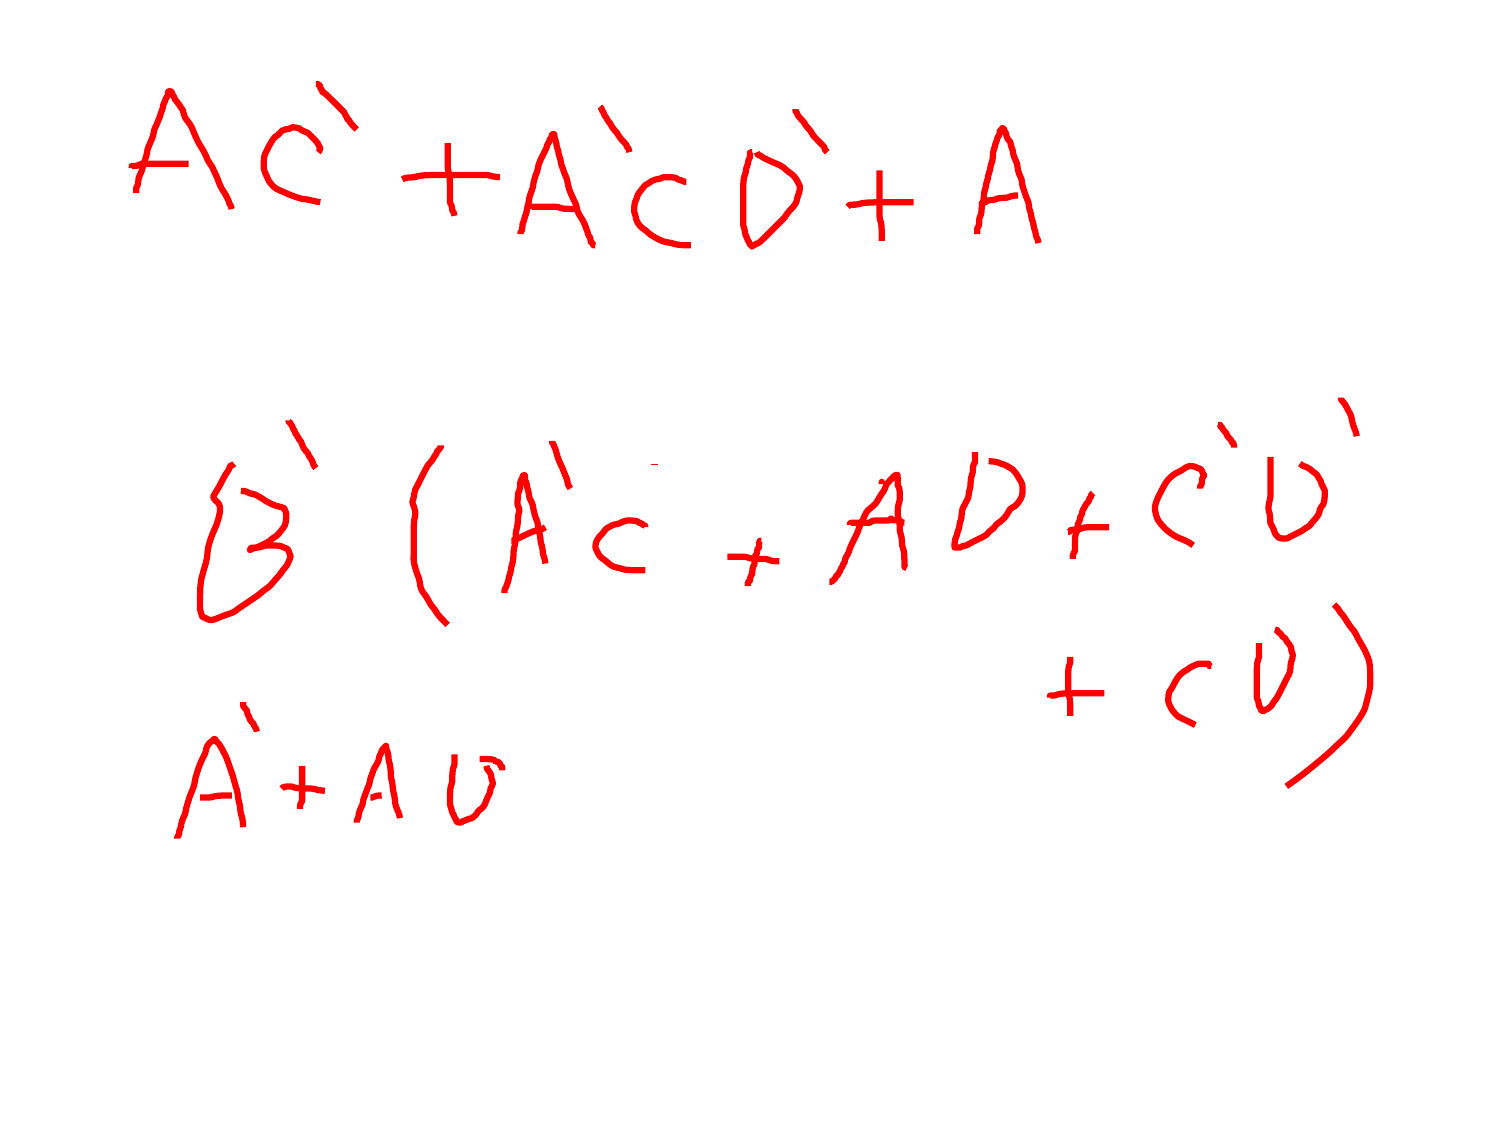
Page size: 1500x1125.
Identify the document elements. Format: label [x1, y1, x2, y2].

text_box [131, 83, 1371, 839]
